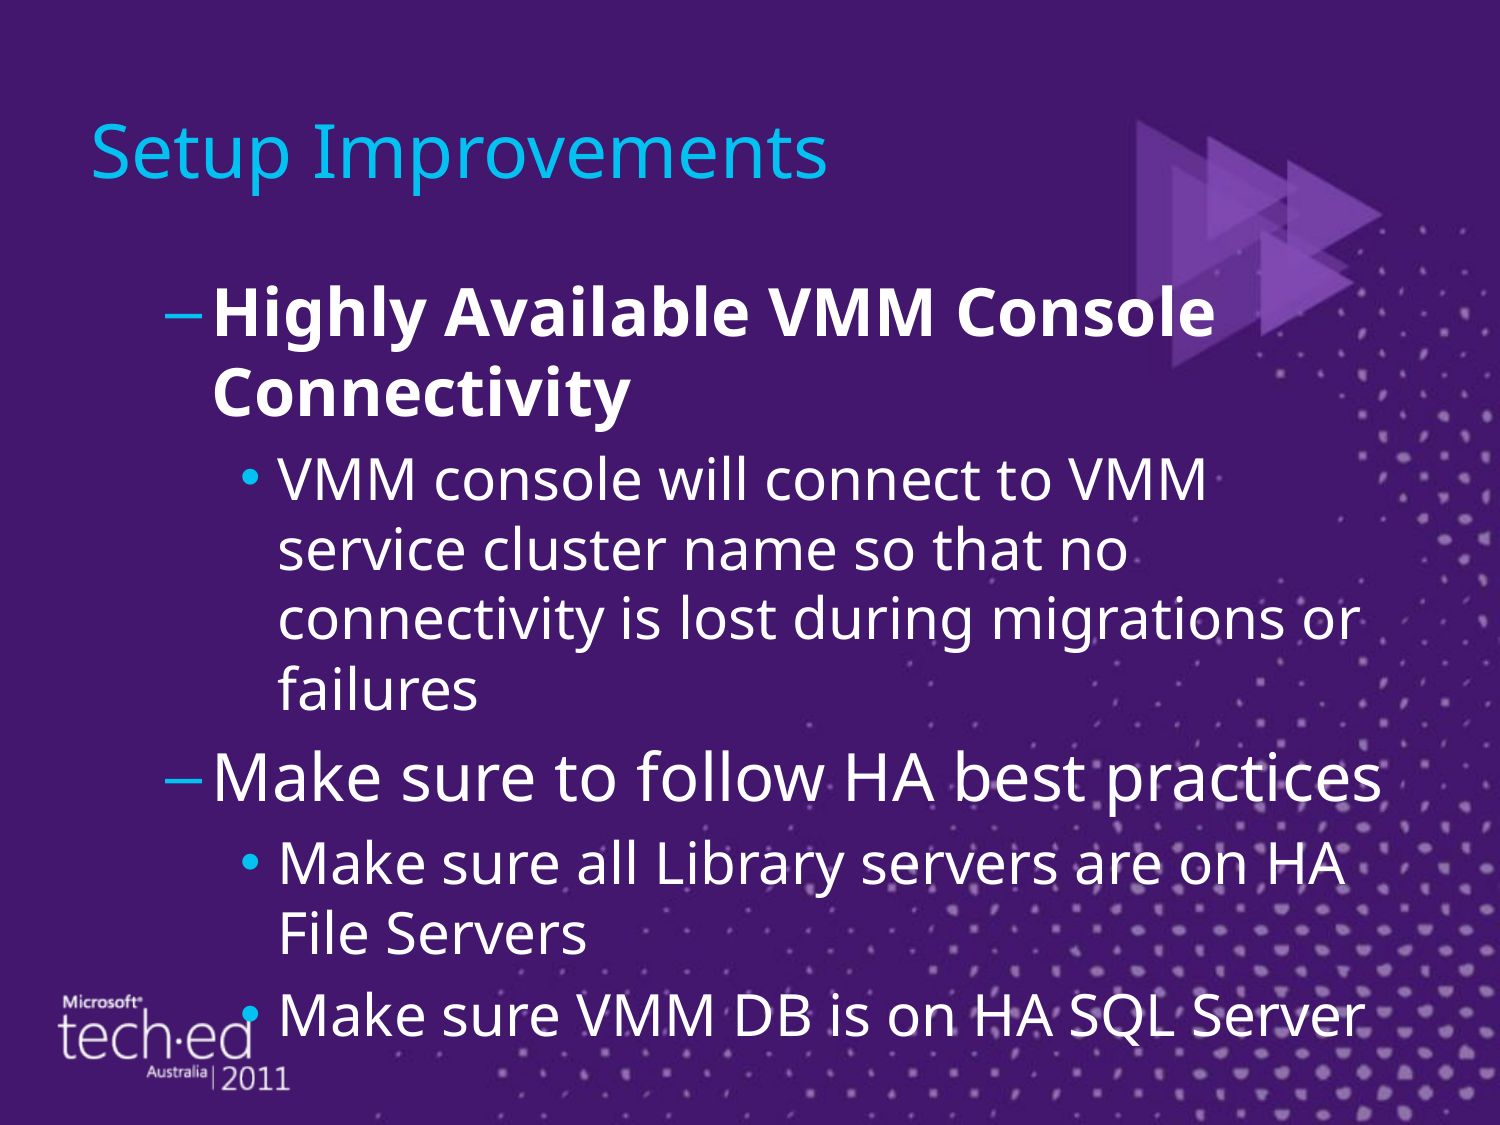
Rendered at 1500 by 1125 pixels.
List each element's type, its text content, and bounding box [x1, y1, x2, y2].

picture [0, 0, 1500, 1125]
list Highly Available VMM Console Connectivity VMM console will connect to VMM service cluster name so that no connectivity is lost during migrations or failures Make sure to follow HA best practices Make sure all Library servers are on HA File Servers Make sure VMM DB is on HA SQL Server [75, 262, 1425, 1005]
title Setup Improvements [75, 54, 1425, 243]
